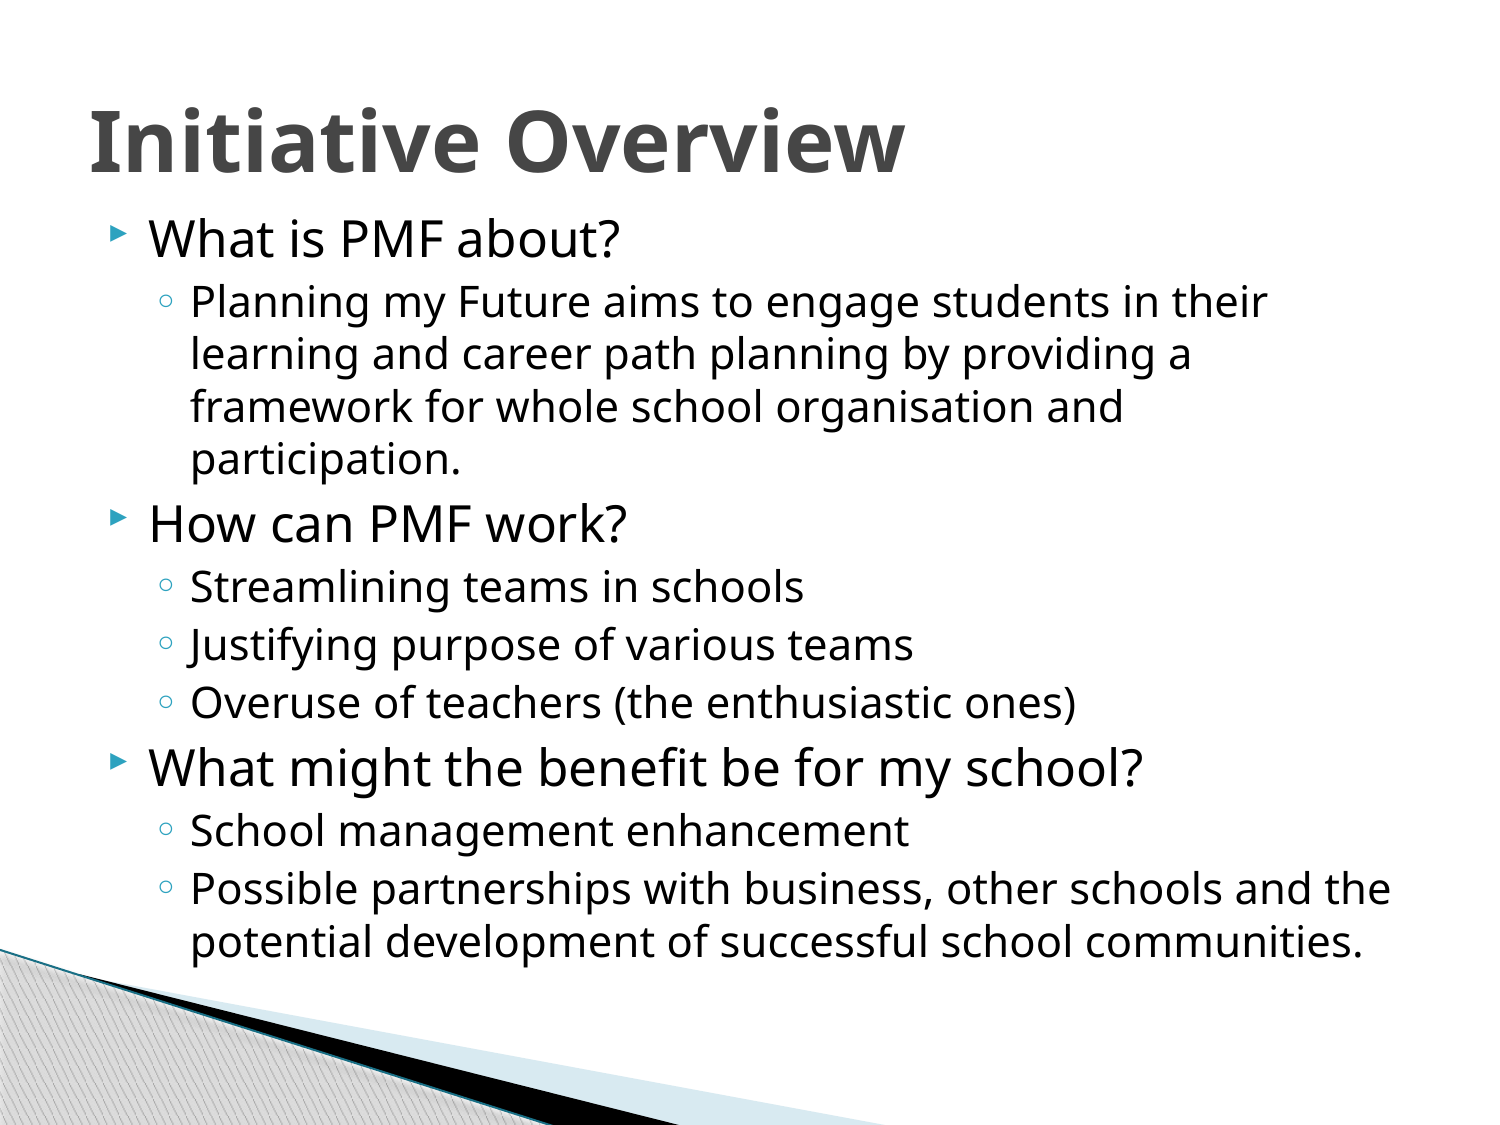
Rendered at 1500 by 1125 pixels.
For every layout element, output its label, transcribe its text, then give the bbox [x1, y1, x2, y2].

list What is PMF about? Planning my Future aims to engage students in their learning and career path planning by providing a framework for whole school organisation and participation. How can PMF work? Streamlining teams in schools Justifying purpose of various teams Overuse of teachers (the enthusiastic ones) What might the benefit be for my school? School management enhancement Possible partnerships with business, other schools and the potential development of successful school communities. [75, 233, 1425, 1008]
title Initiative Overview [75, 45, 1425, 233]
